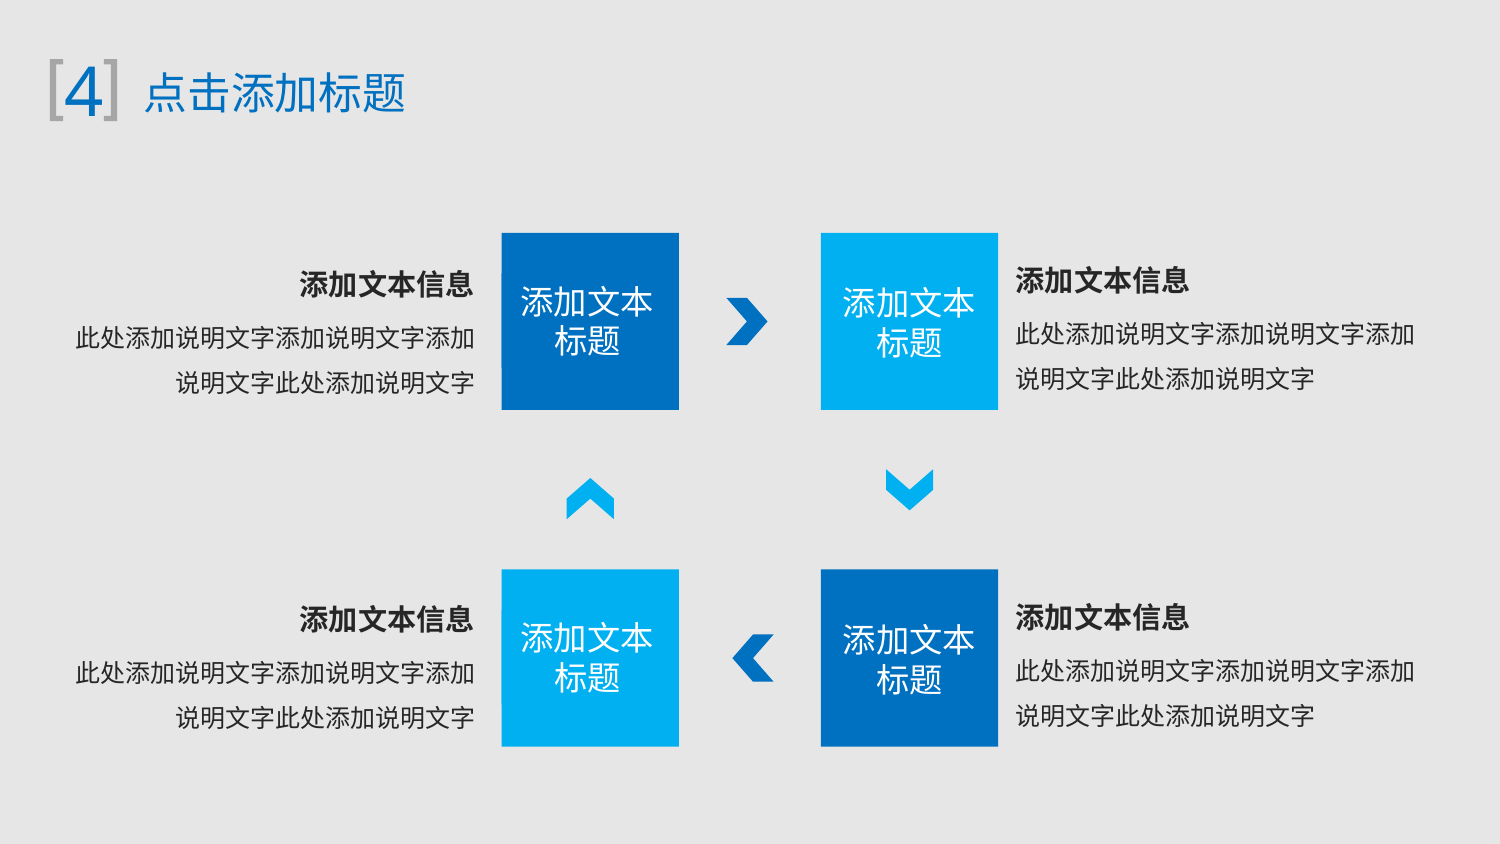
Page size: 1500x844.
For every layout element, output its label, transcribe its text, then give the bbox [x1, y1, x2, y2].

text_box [501, 569, 679, 747]
text_box 添加文本信息 此处添加说明文字添加说明文字添加说明文字此处添加说明文字 [41, 593, 491, 726]
text_box [103, 59, 118, 122]
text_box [820, 232, 999, 410]
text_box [501, 232, 679, 410]
text_box [731, 633, 776, 683]
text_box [820, 569, 999, 747]
text_box [724, 296, 769, 347]
text_box 添加文本信息 此处添加说明文字添加说明文字添加说明文字此处添加说明文字 [1000, 255, 1450, 391]
text_box 点击添加标题 [128, 58, 421, 126]
text_box 添加文本信息 此处添加说明文字添加说明文字添加说明文字此处添加说明文字 [41, 259, 491, 391]
text_box [565, 476, 615, 522]
text_box 添加文本信息 此处添加说明文字添加说明文字添加说明文字此处添加说明文字 [1000, 592, 1450, 727]
text_box [49, 59, 64, 122]
text_box 4 [49, 42, 119, 138]
text_box [884, 466, 935, 512]
